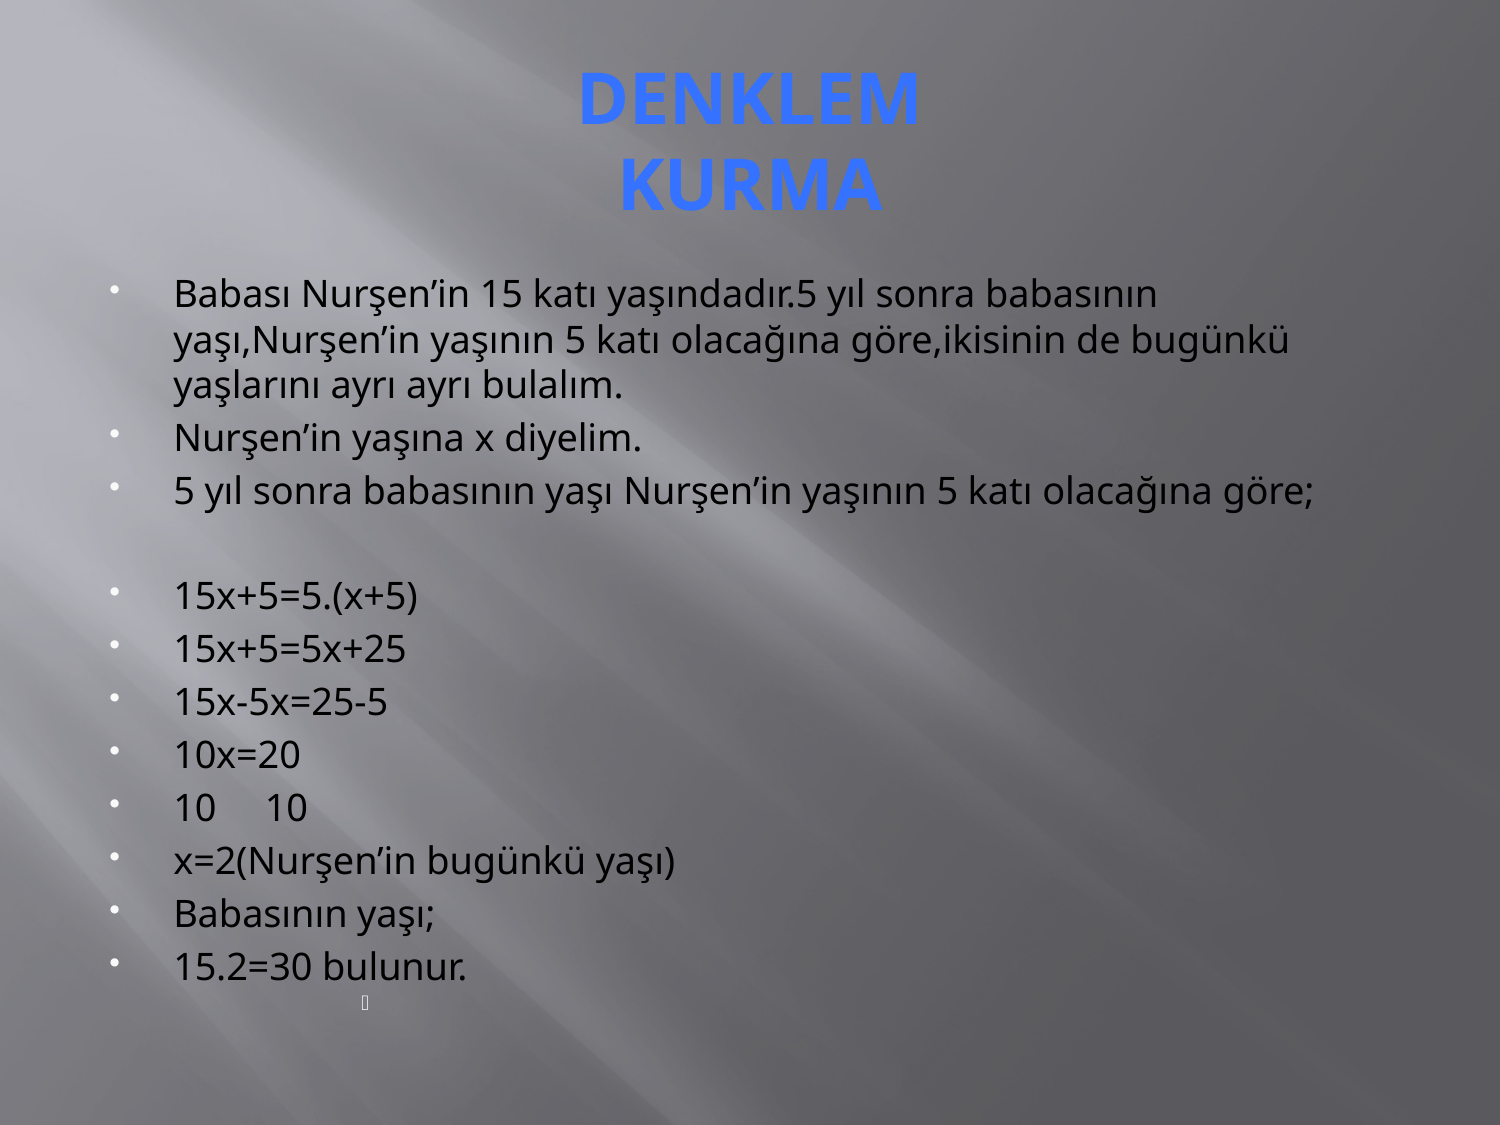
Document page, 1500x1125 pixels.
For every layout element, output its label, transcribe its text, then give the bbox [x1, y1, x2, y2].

title DENKLEM KURMA [75, 45, 1425, 233]
list Babası Nurşen’in 15 katı yaşındadır.5 yıl sonra babasının yaşı,Nurşen’in yaşının 5 katı olacağına göre,ikisinin de bugünkü yaşlarını ayrı ayrı bulalım. Nurşen’in yaşına x diyelim. 5 yıl sonra babasının yaşı Nurşen’in yaşının 5 katı olacağına göre; 15x+5=5.(x+5) 15x+5=5x+25 15x-5x=25-5 10x=20 10 10 x=2(Nurşen’in bugünkü yaşı) Babasının yaşı; 15.2=30 bulunur. [75, 262, 1425, 1035]
